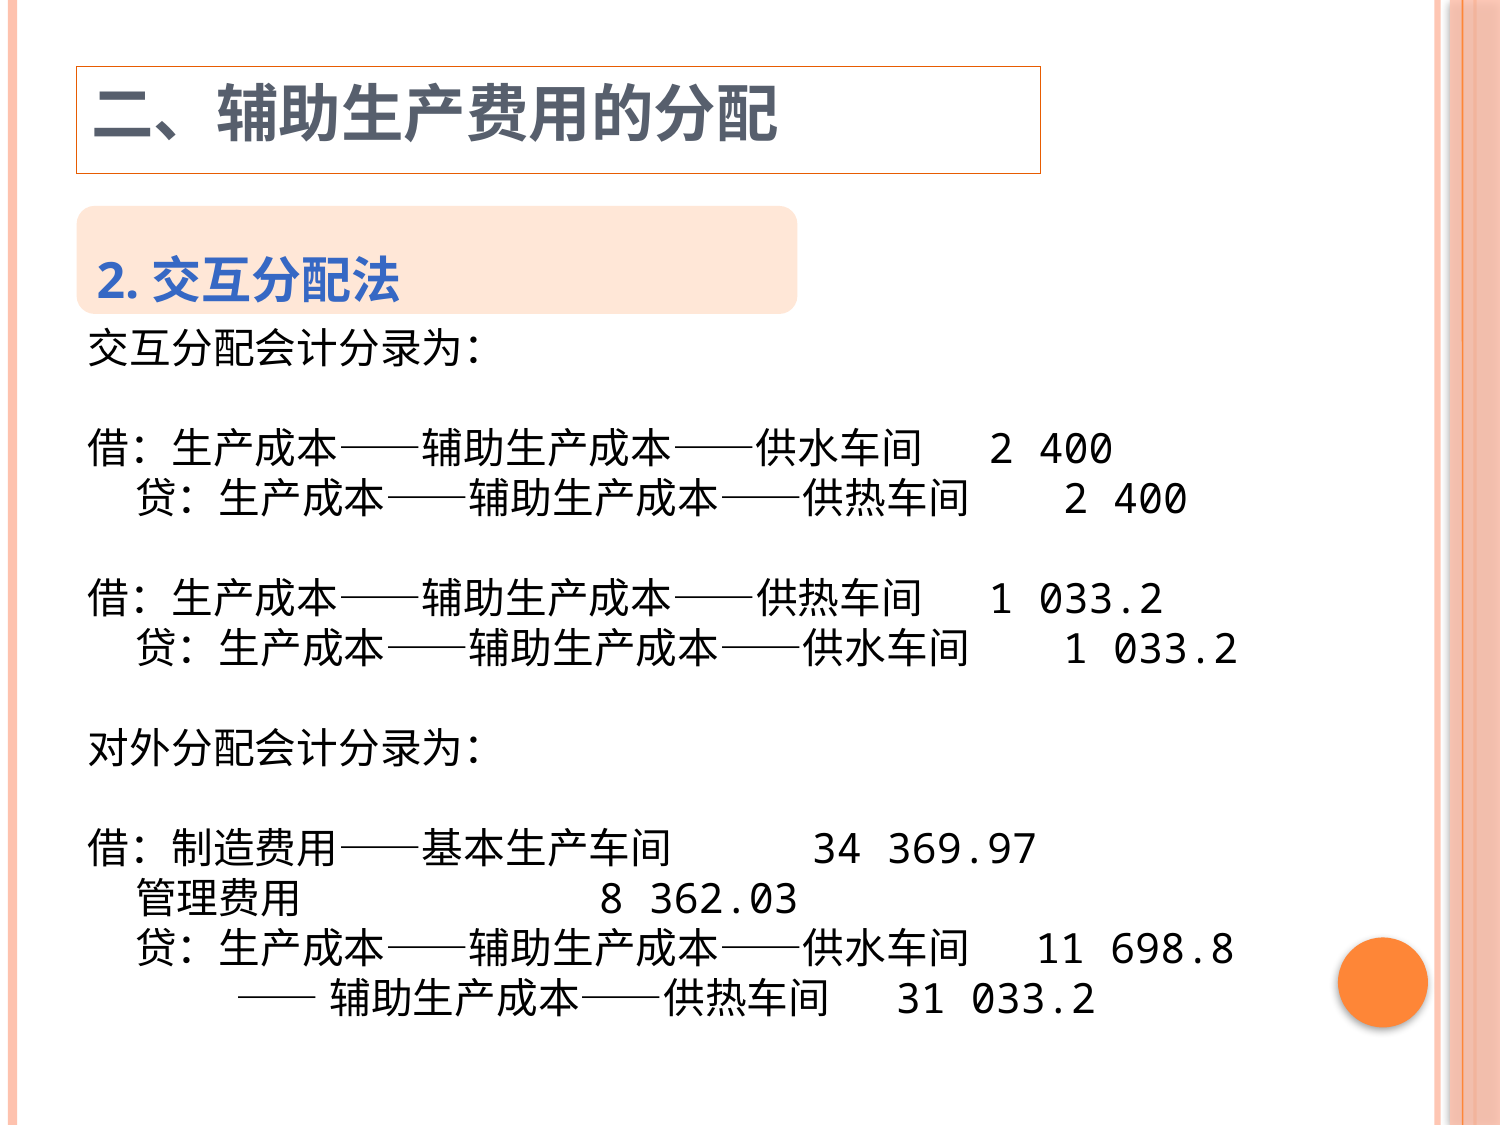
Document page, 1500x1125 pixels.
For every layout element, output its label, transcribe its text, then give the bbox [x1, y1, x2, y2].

text_box 二、辅助生产费用的分配 [76, 66, 1041, 174]
text_box 2.交互分配法 [76, 205, 798, 314]
text_box 交互分配会计分录为： 借：生产成本——辅助生产成本——供水车间 2 400 贷：生产成本——辅助生产成本——供热车间 2 400 借：生产成本——辅助生产成本——供热车间 1 033.2 贷：生产成本——辅助生产成本——供水车间 1 033.2 对外分配会计分录为： 借：制造费用——基本生产车间 34 369.97 管理费用 8 362.03 贷：生产成本——辅助生产成本——供水车间 11 698.8 ——辅助生产成本——供热车间 31 033.2 [29, 314, 1436, 1030]
